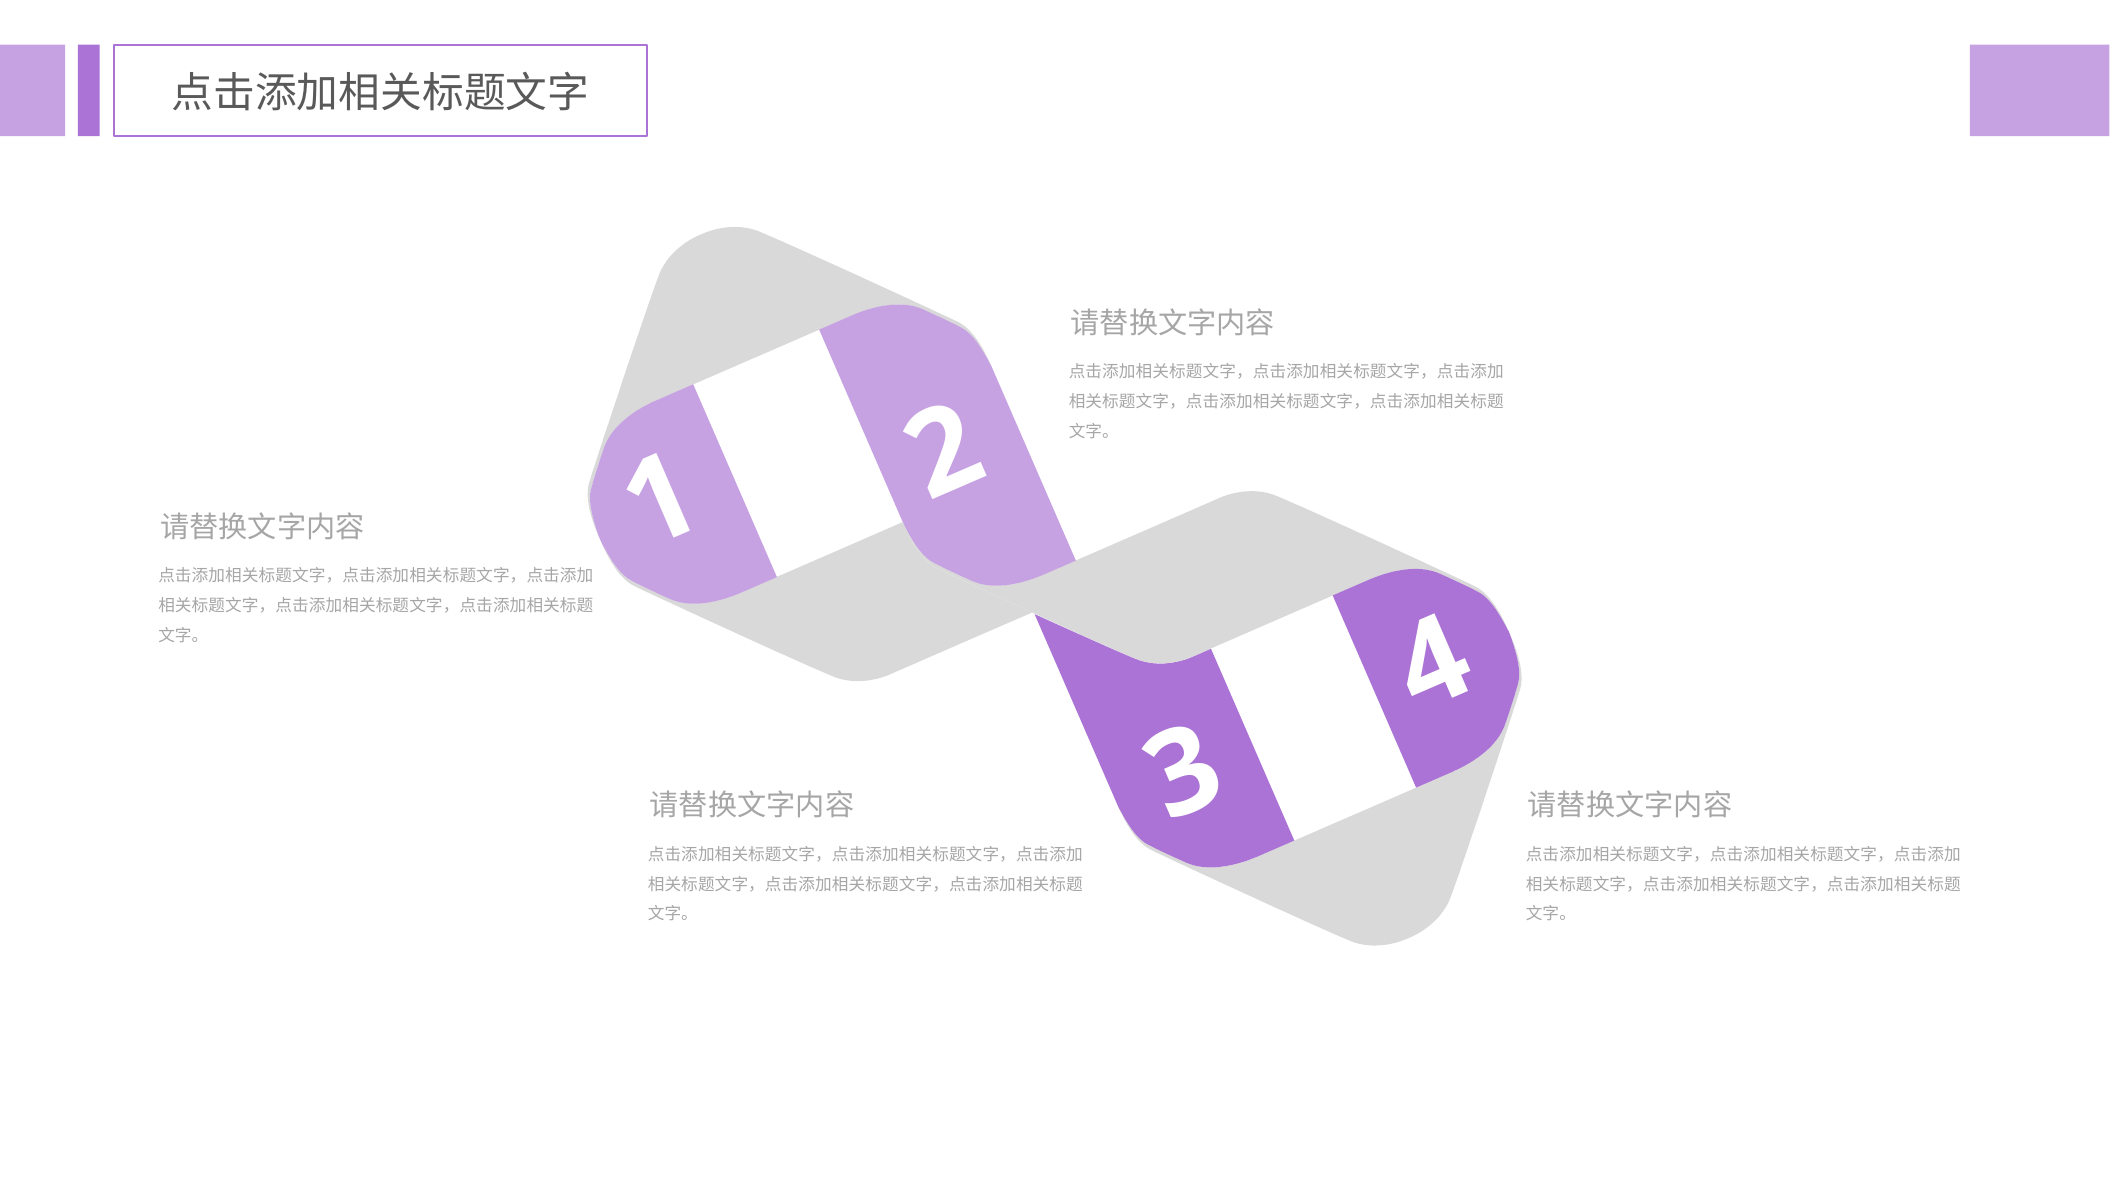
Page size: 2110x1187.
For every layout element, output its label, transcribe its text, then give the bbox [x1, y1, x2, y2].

text_box 点击添加相关标题文字，点击添加相关标题文字，点击添加相关标题文字，点击添加相关标题文字，点击添加相关标题文字。 [144, 551, 534, 652]
text_box 请替换文字内容 [1576, 771, 1911, 830]
text_box 请替换文字内容 [144, 493, 534, 551]
text_box 点击添加相关标题文字，点击添加相关标题文字，点击添加相关标题文字，点击添加相关标题文字，点击添加相关标题文字。 [1576, 826, 1981, 931]
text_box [534, 224, 1576, 948]
text_box 点击添加相关标题文字 [135, 44, 625, 137]
